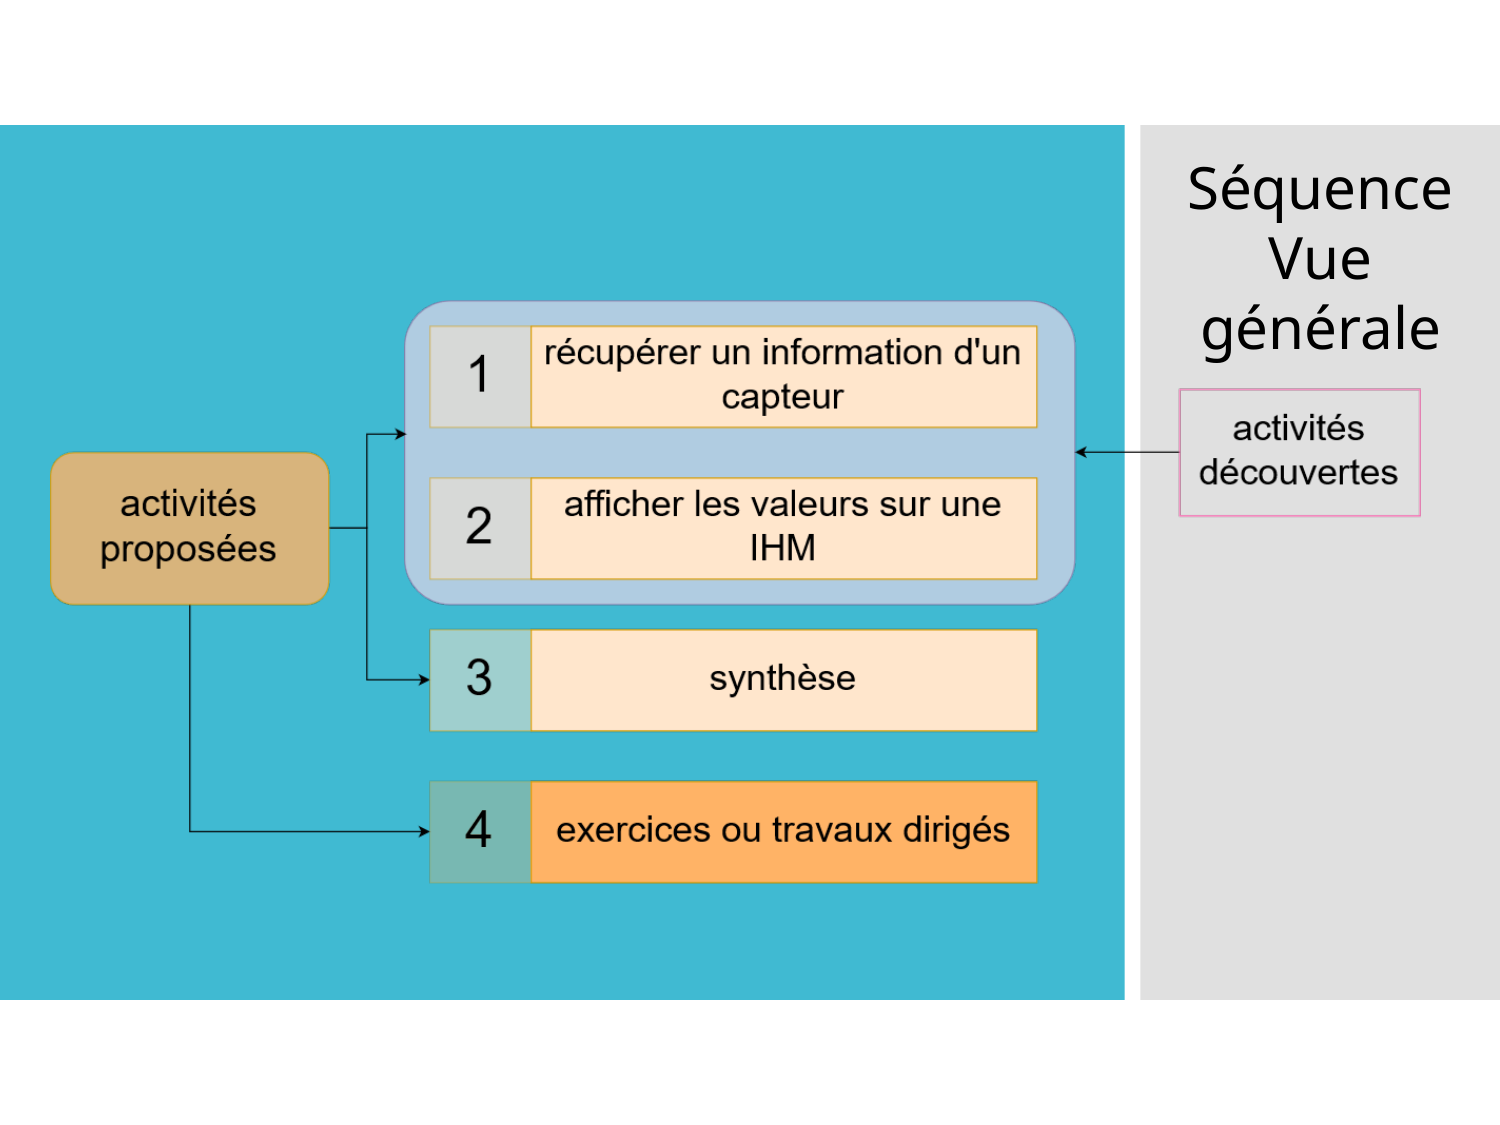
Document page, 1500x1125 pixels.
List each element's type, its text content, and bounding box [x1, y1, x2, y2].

picture [49, 299, 1423, 886]
text_box Séquence Vue générale [1140, 143, 1500, 369]
